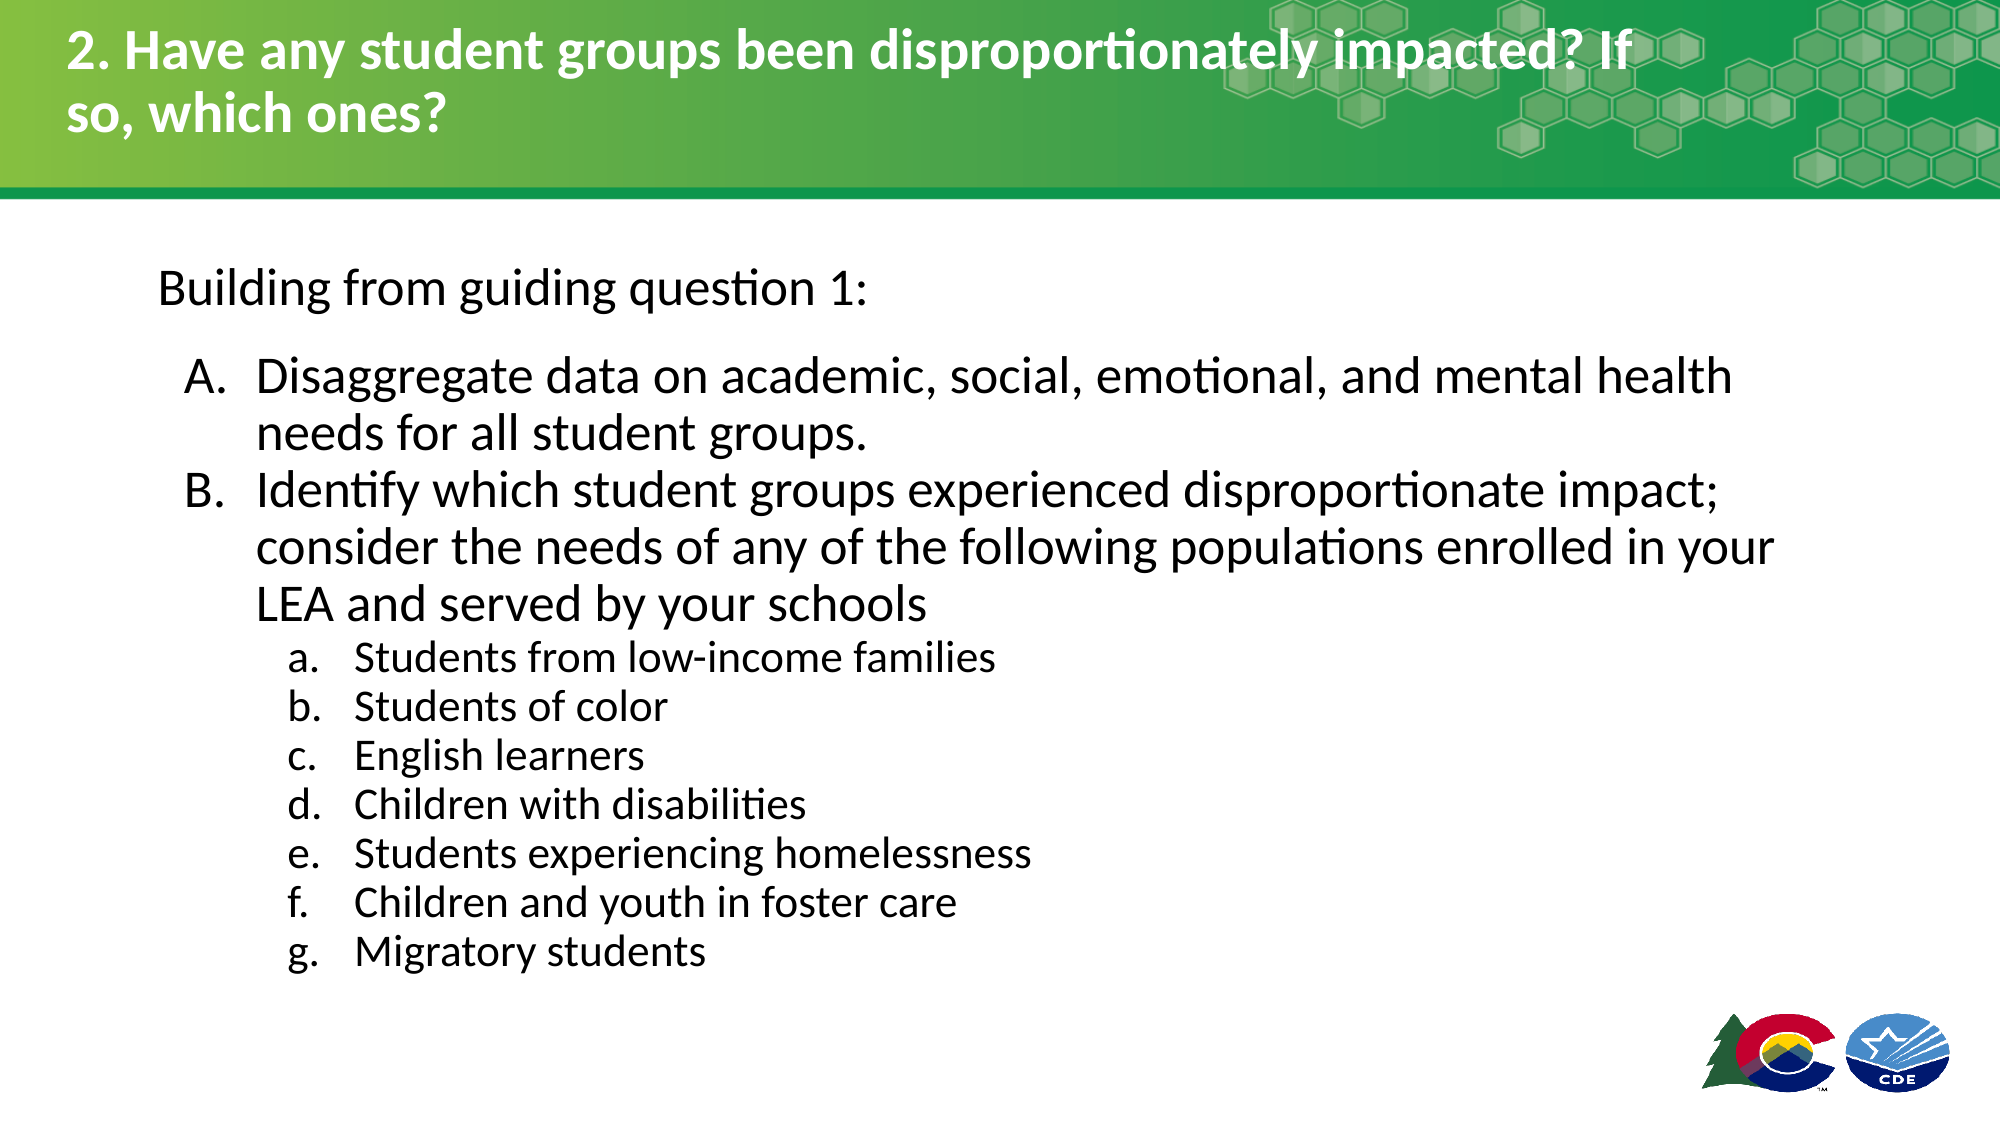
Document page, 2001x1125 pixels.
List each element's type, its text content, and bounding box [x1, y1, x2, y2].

list Building from guiding question 1: Disaggregate data on academic, social, emotional, and mental health needs for all student groups. Identify which student groups experienced disproportionate impact; consider the needs of any of the following populations enrolled in your LEA and served by your schools Students from low-income families Students of color English learners Children with disabilities Students experiencing homelessness Children and youth in foster care Migratory students [137, 239, 1863, 1002]
picture [1700, 1012, 1950, 1093]
title 2. Have any student groups been disproportionately impacted? If so, which ones? [46, 0, 1724, 124]
picture [0, 0, 2000, 200]
